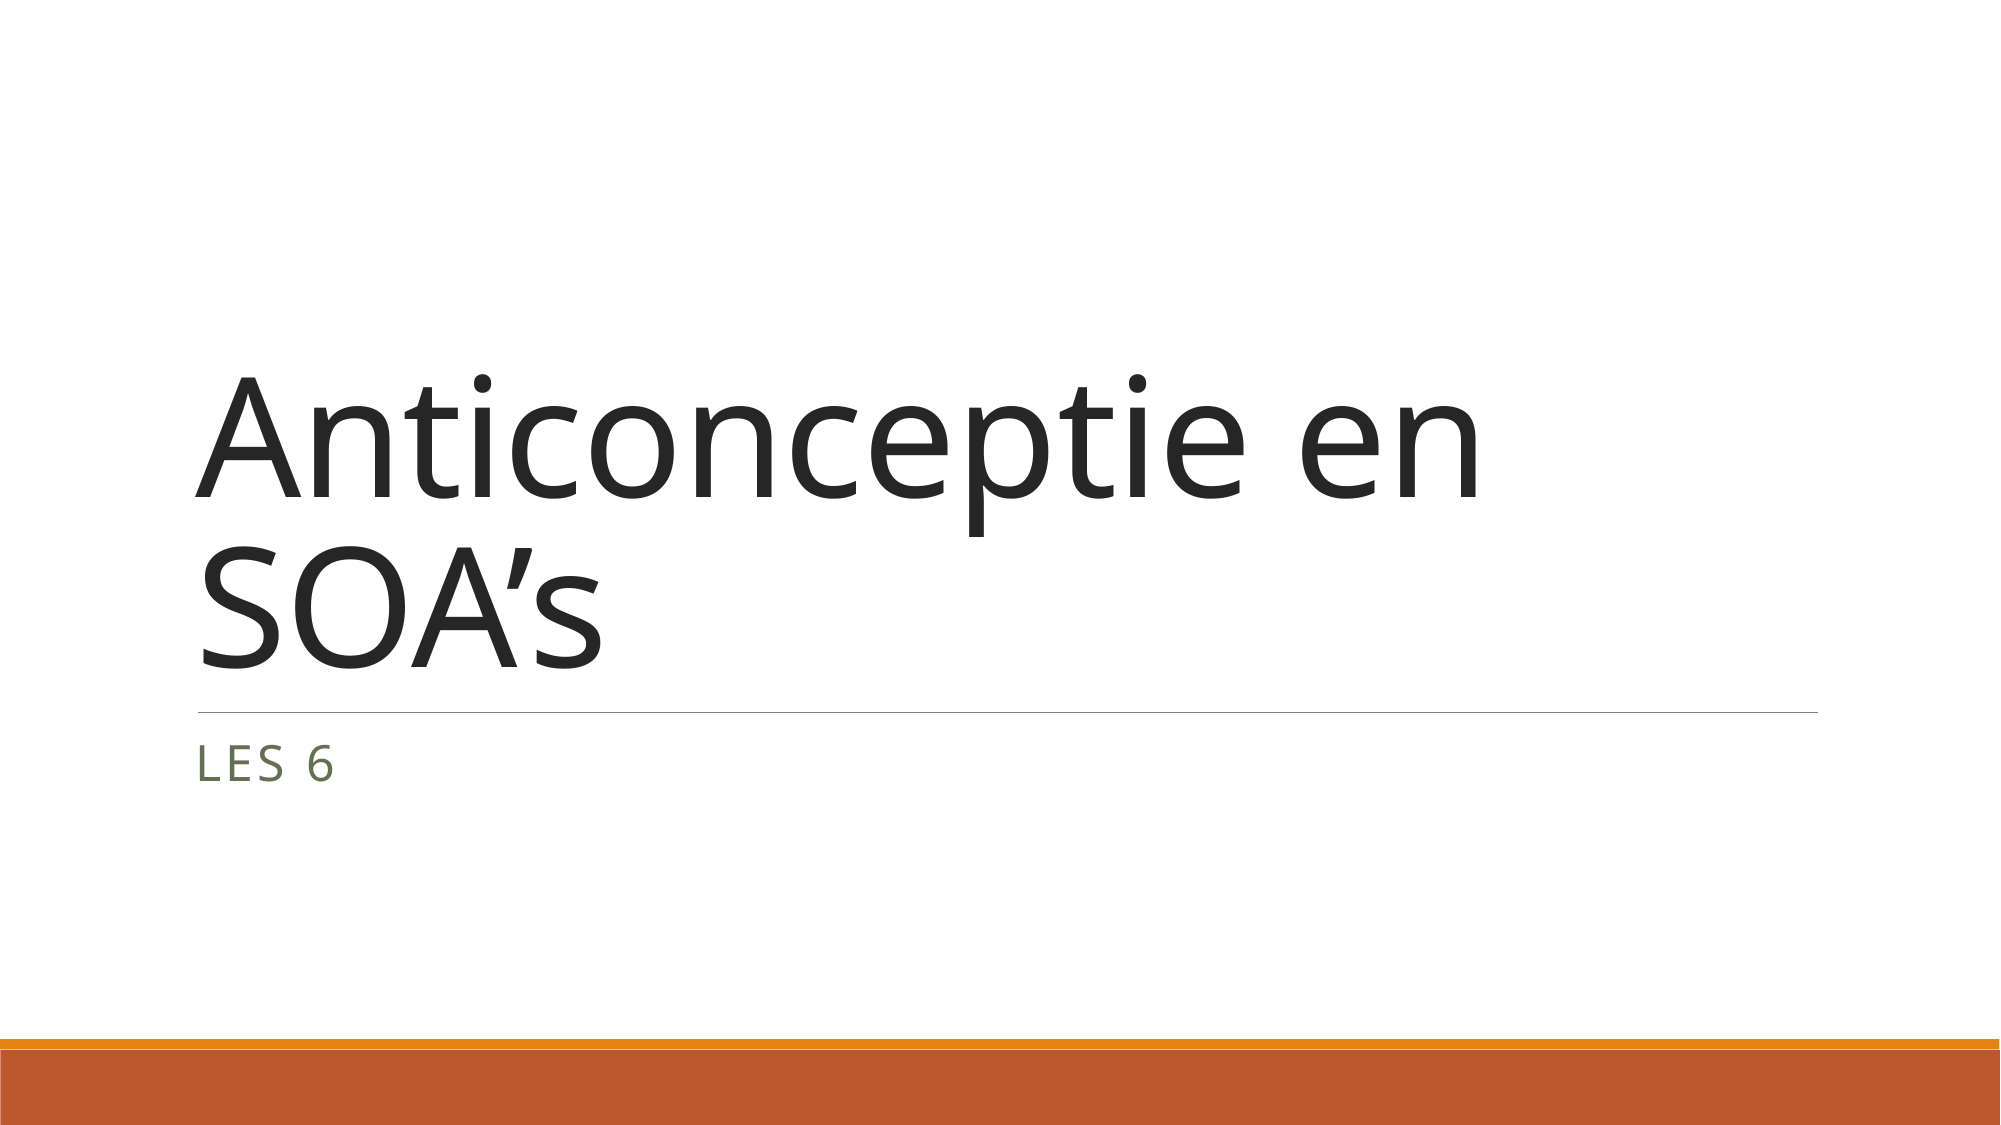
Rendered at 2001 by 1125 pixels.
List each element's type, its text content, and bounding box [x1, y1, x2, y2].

subtitle Les 6 [180, 730, 1831, 919]
title Anticonceptie en SOA’s [180, 124, 1830, 710]
